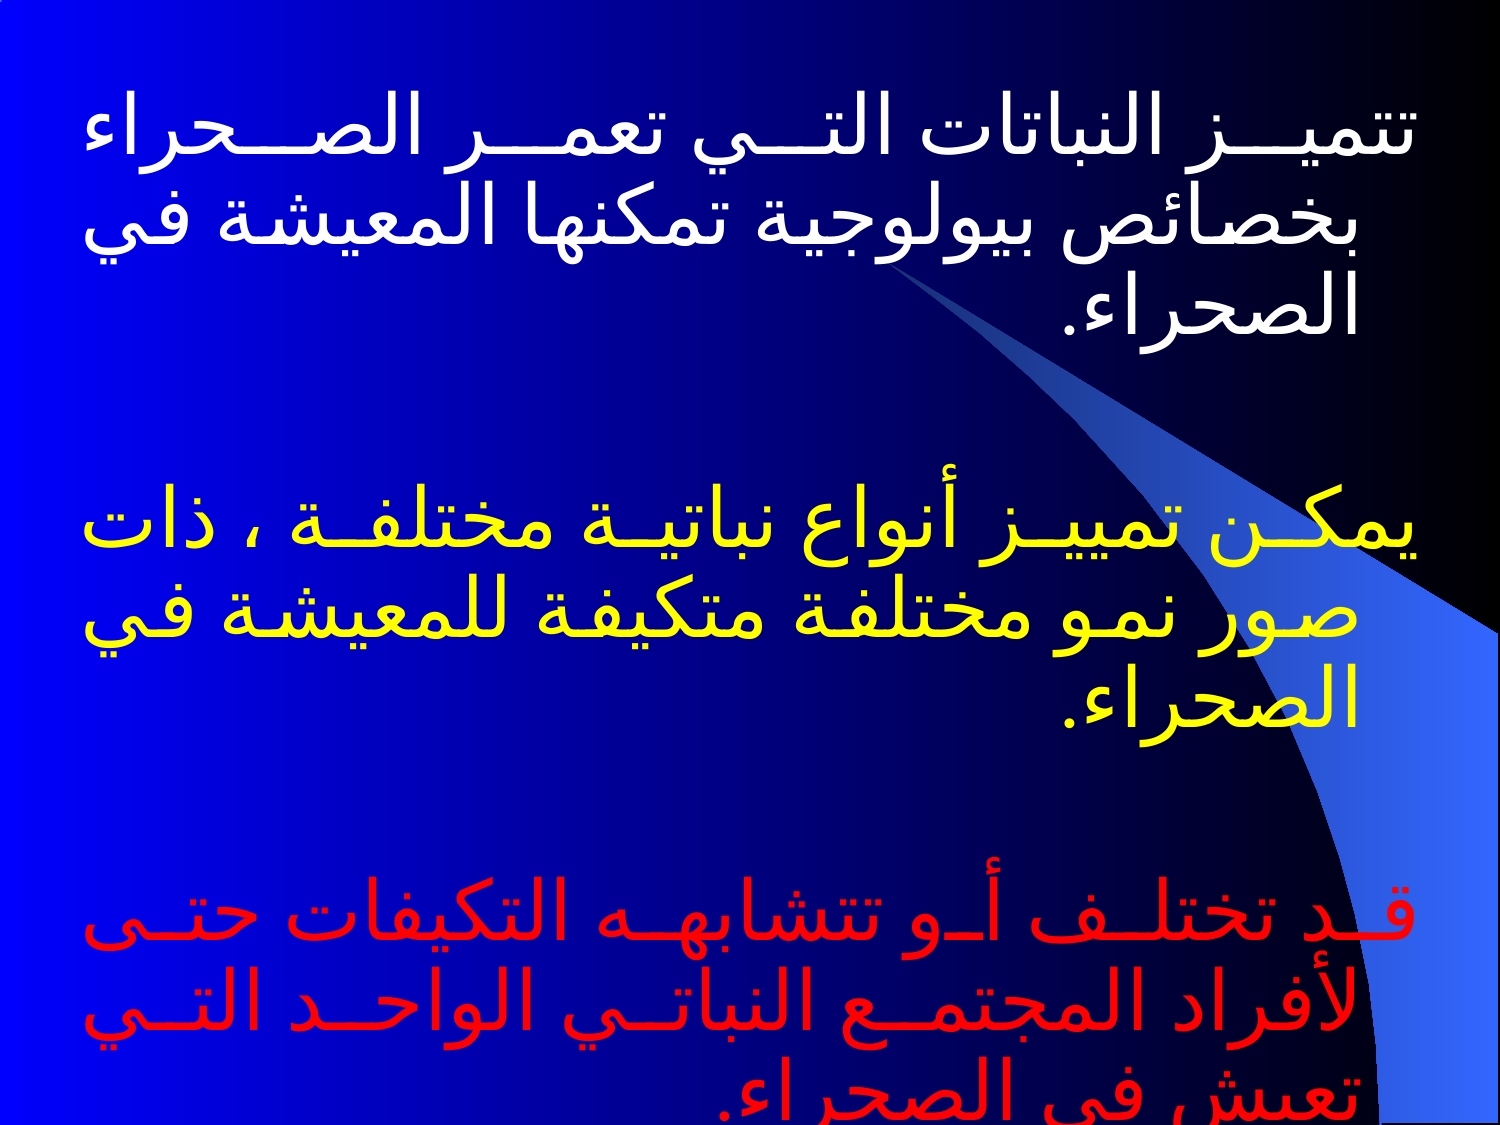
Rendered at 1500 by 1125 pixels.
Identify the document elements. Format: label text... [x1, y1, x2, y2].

list تتميز النباتات التي تعمر الصحراء بخصائص بيولوجية تمكنها المعيشة في الصحراء. يمكن تمييز أنواع نباتية مختلفة ، ذات صور نمو مختلفة متكيفة للمعيشة في الصحراء. قد تختلف أو تتشابهه التكيفات حتى لأفراد المجتمع النباتي الواحد التي تعيش في الصحراء. [49, 74, 1451, 1013]
